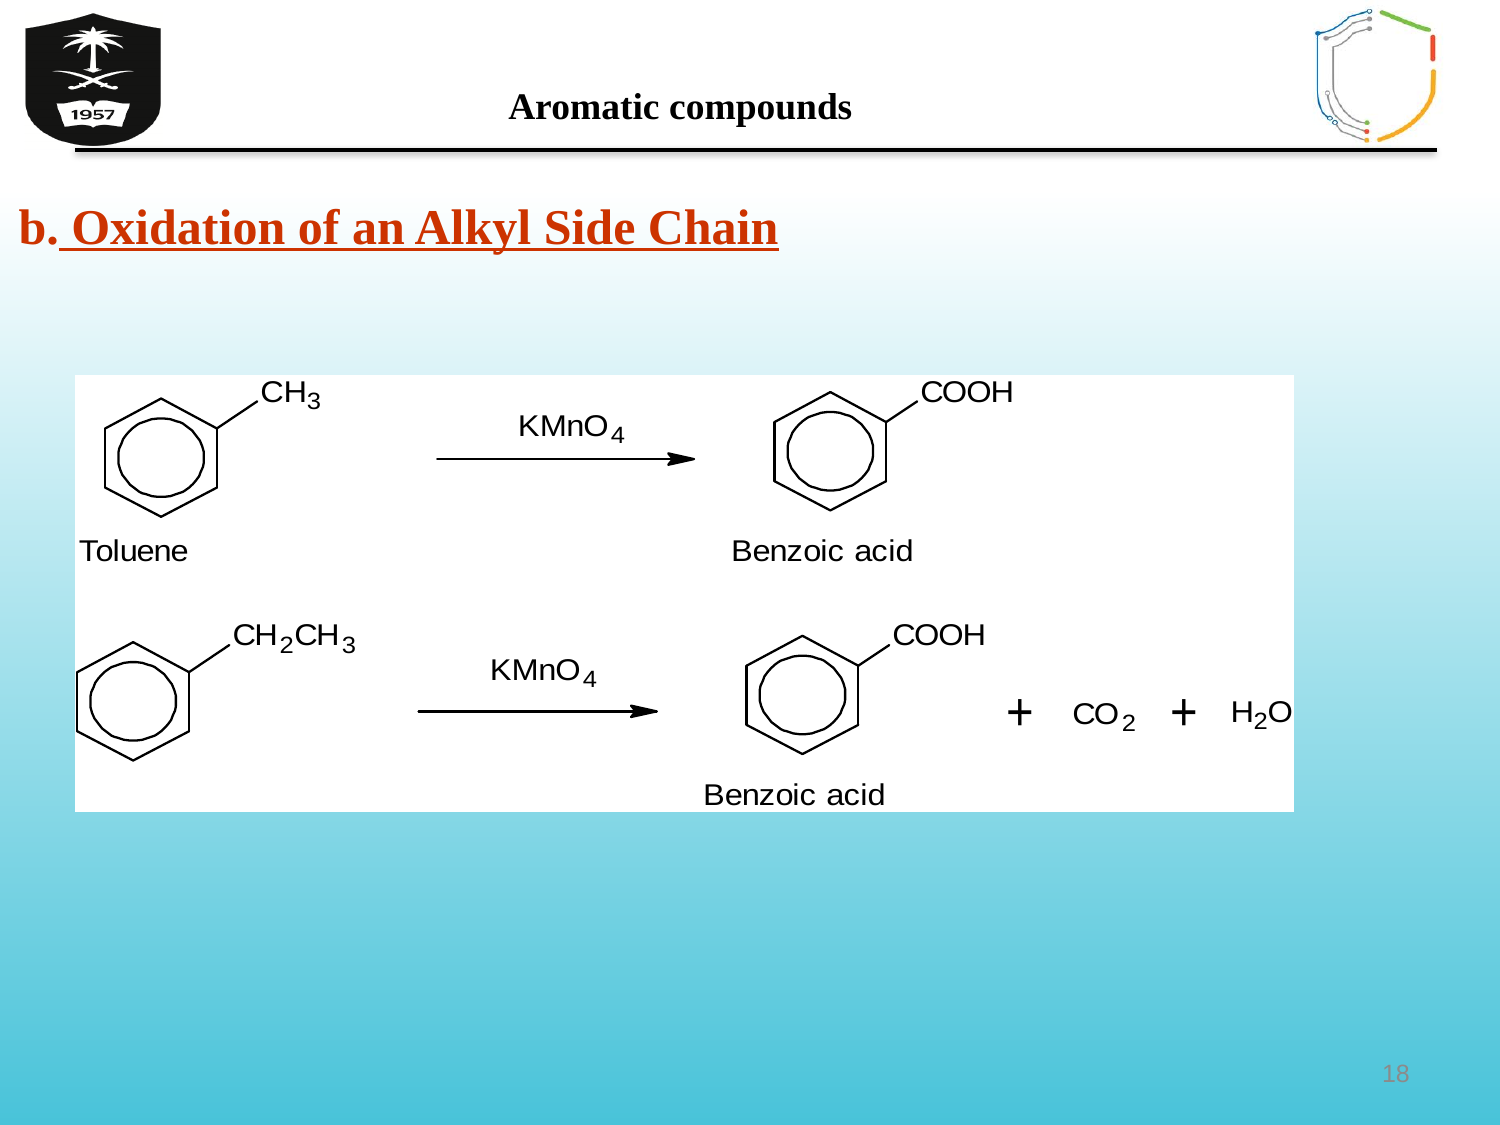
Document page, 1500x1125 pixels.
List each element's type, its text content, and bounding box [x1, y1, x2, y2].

picture [24, 12, 163, 151]
picture [1287, 0, 1463, 165]
slide_number 18 [1074, 1042, 1425, 1103]
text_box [74, 374, 1295, 813]
text_box b. Oxidation of an Alkyl Side Chain [3, 187, 794, 263]
text_box Aromatic compounds [493, 74, 868, 135]
